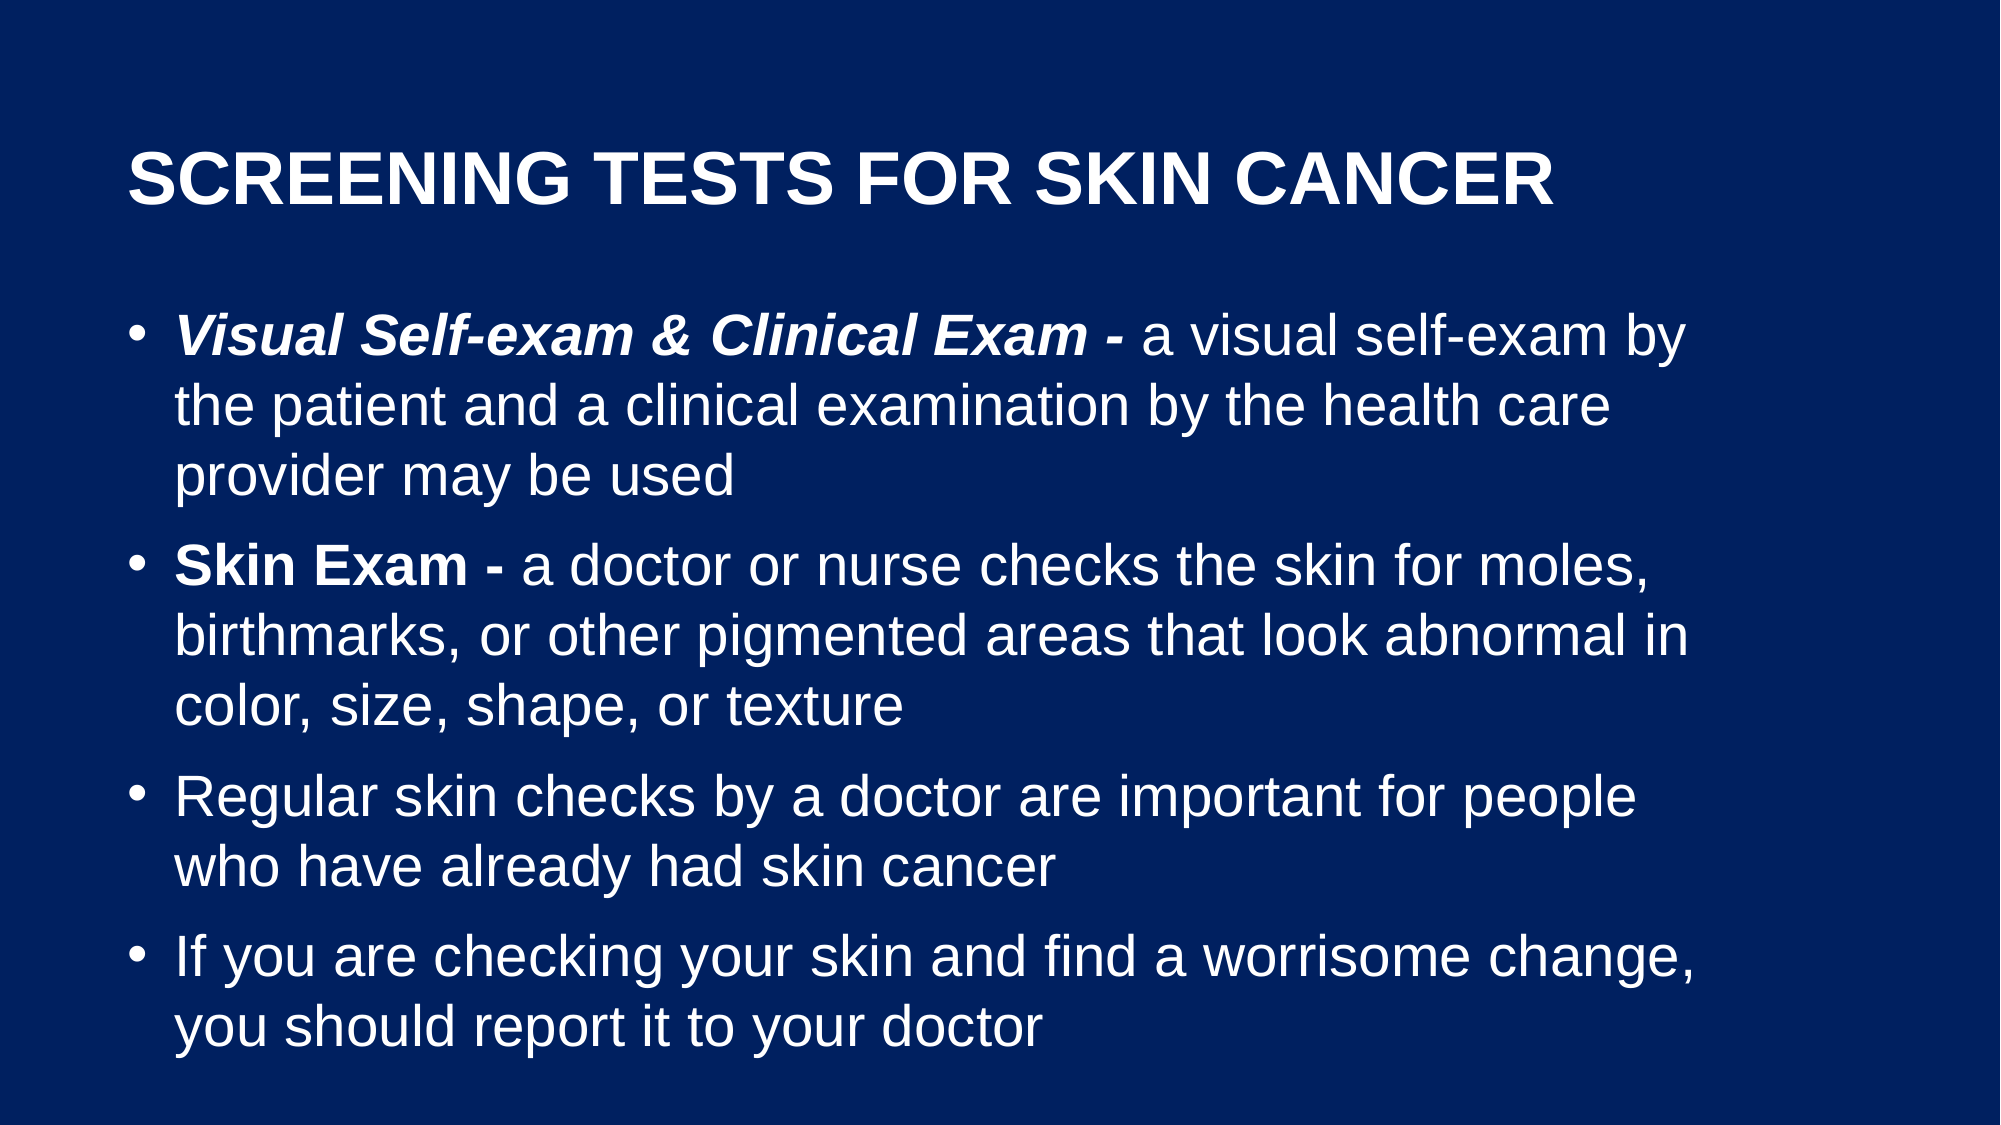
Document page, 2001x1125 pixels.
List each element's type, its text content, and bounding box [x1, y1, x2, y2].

list Visual Self-exam & Clinical Exam - a visual self-exam by the patient and a clinical examination by the health care provider may be used Skin Exam - a doctor or nurse checks the skin for moles, birthmarks, or other pigmented areas that look abnormal in color, size, shape, or texture Regular skin checks by a doctor are important for people who have already had skin cancer If you are checking your skin and find a worrisome change, you should report it to your doctor [112, 248, 1775, 1107]
title Screening Tests for Skin Cancer [112, 99, 1775, 248]
